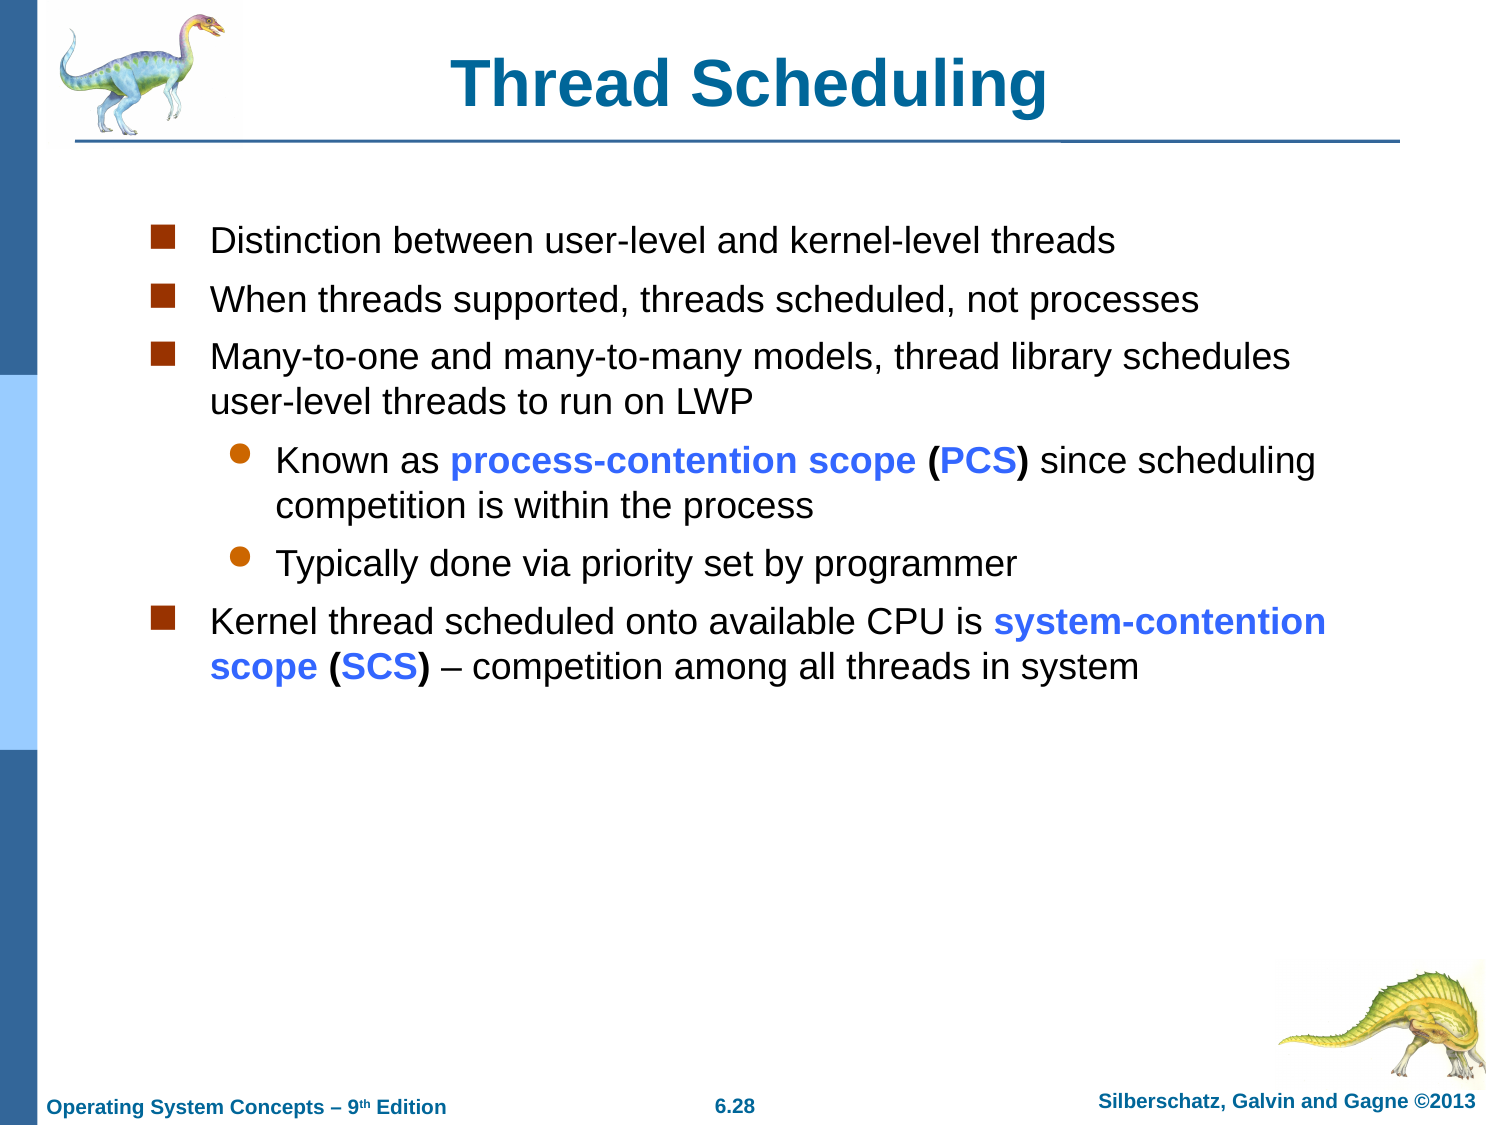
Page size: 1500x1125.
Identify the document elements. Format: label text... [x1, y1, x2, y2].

list Distinction between user-level and kernel-level threads When threads supported, threads scheduled, not processes Many-to-one and many-to-many models, thread library schedules user-level threads to run on LWP Known as process-contention scope (PCS) since scheduling competition is within the process Typically done via priority set by programmer Kernel thread scheduled onto available CPU is system-contention scope (SCS) – competition among all threads in system [138, 208, 1396, 791]
picture [46, 0, 243, 149]
picture [1275, 959, 1486, 1090]
title Thread Scheduling [75, 33, 1425, 128]
